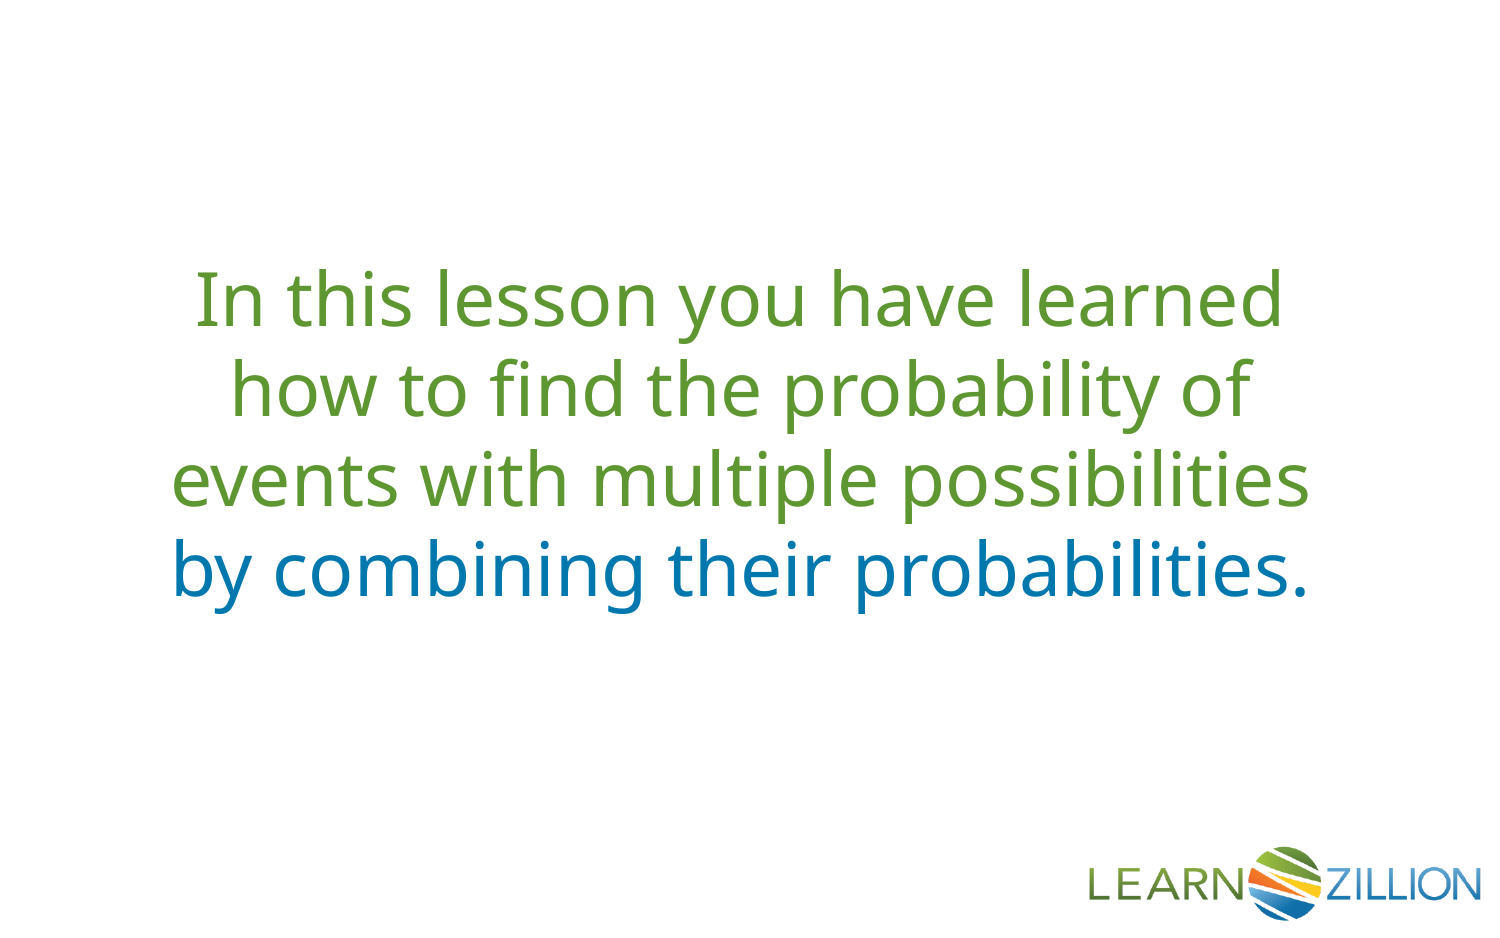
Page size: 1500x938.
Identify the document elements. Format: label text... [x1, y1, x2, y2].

text_box In this lesson you have learned how to find the probability of events with multiple possibilities by combining their probabilities. [131, 243, 1350, 619]
picture [1087, 843, 1482, 923]
